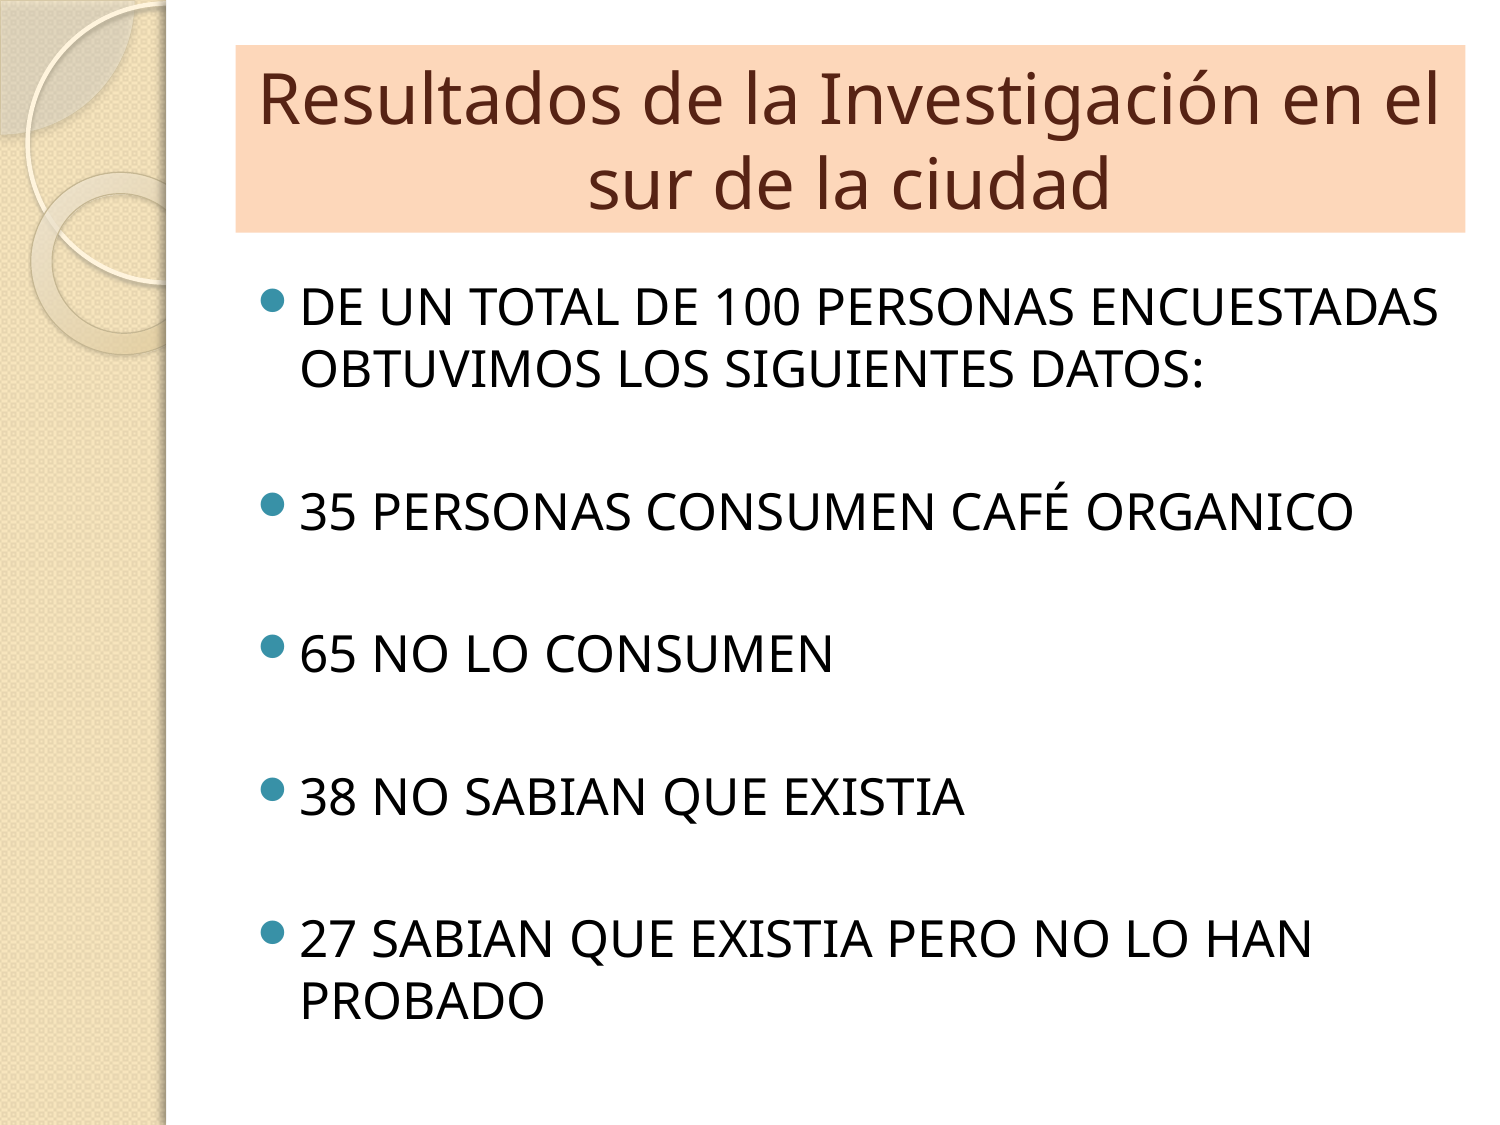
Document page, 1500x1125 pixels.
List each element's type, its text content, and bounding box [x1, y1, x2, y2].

list DE UN TOTAL DE 100 PERSONAS ENCUESTADAS OBTUVIMOS LOS SIGUIENTES DATOS: 35 PERSONAS CONSUMEN CAFÉ ORGANICO 65 NO LO CONSUMEN 38 NO SABIAN QUE EXISTIA 27 SABIAN QUE EXISTIA PERO NO LO HAN PROBADO [230, 267, 1461, 1055]
title Resultados de la Investigación en el sur de la ciudad [235, 45, 1466, 233]
